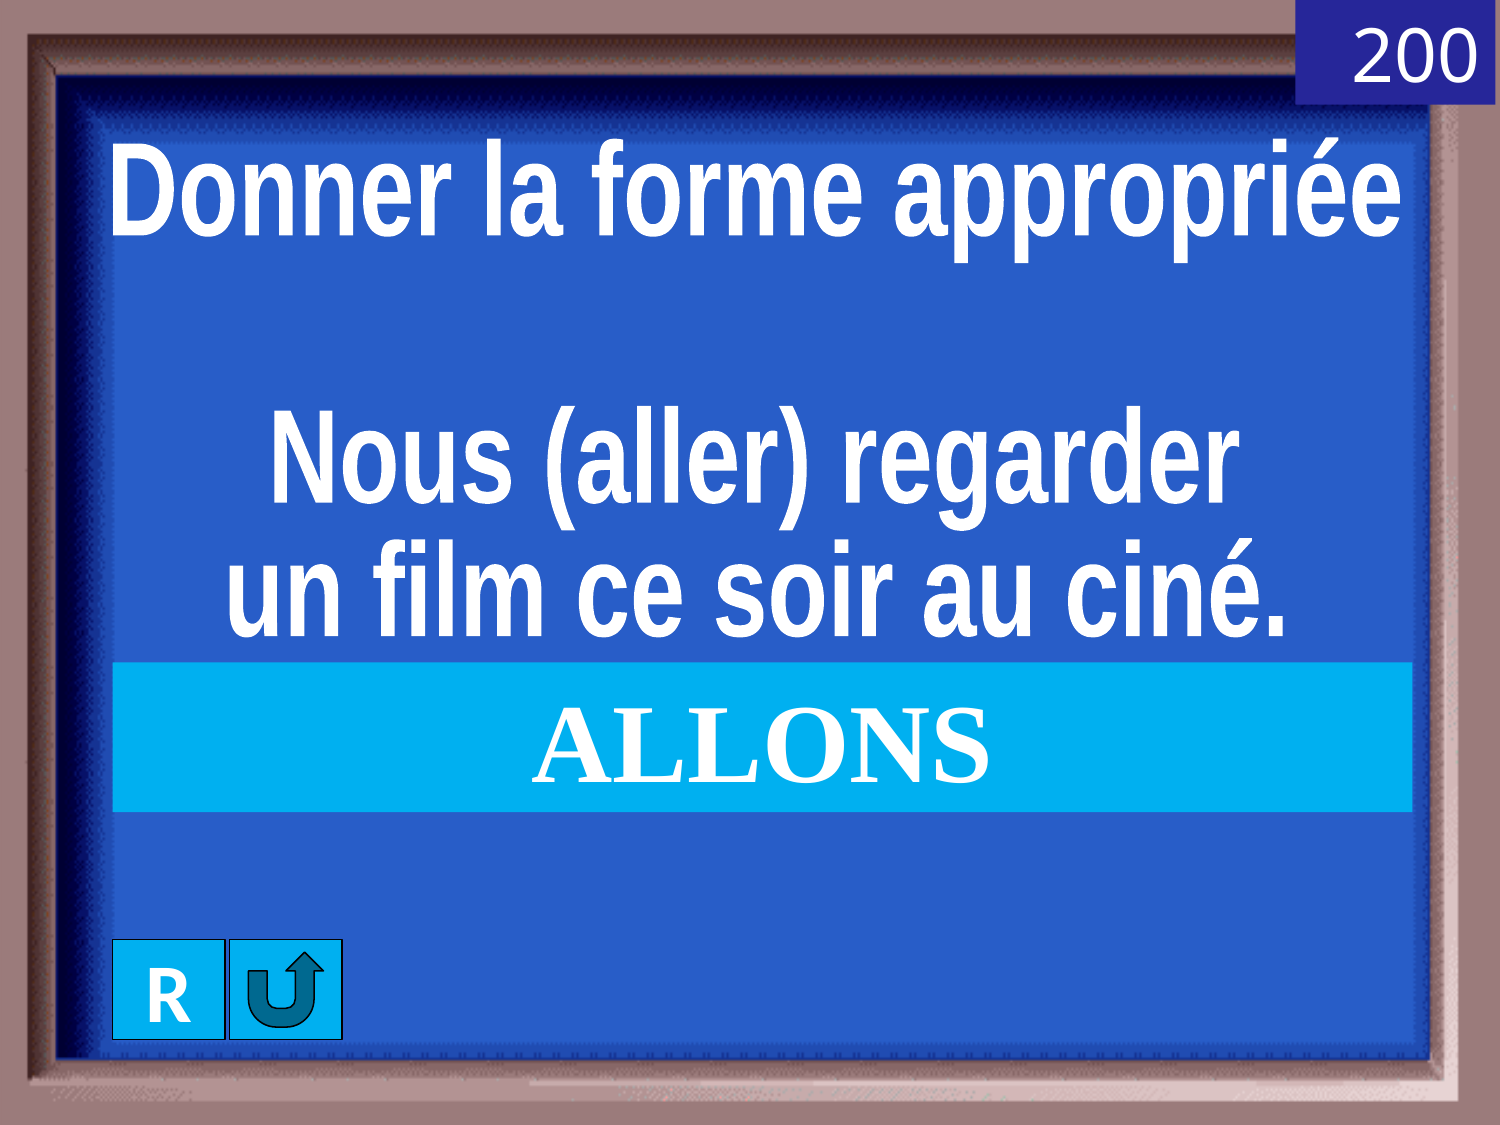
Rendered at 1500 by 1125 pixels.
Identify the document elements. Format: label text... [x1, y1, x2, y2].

text_box ALLONS [112, 662, 1413, 813]
picture [0, 0, 1500, 1125]
text_box R [112, 939, 226, 1040]
text_box 200 [1295, 0, 1496, 105]
text_box [229, 939, 343, 1040]
